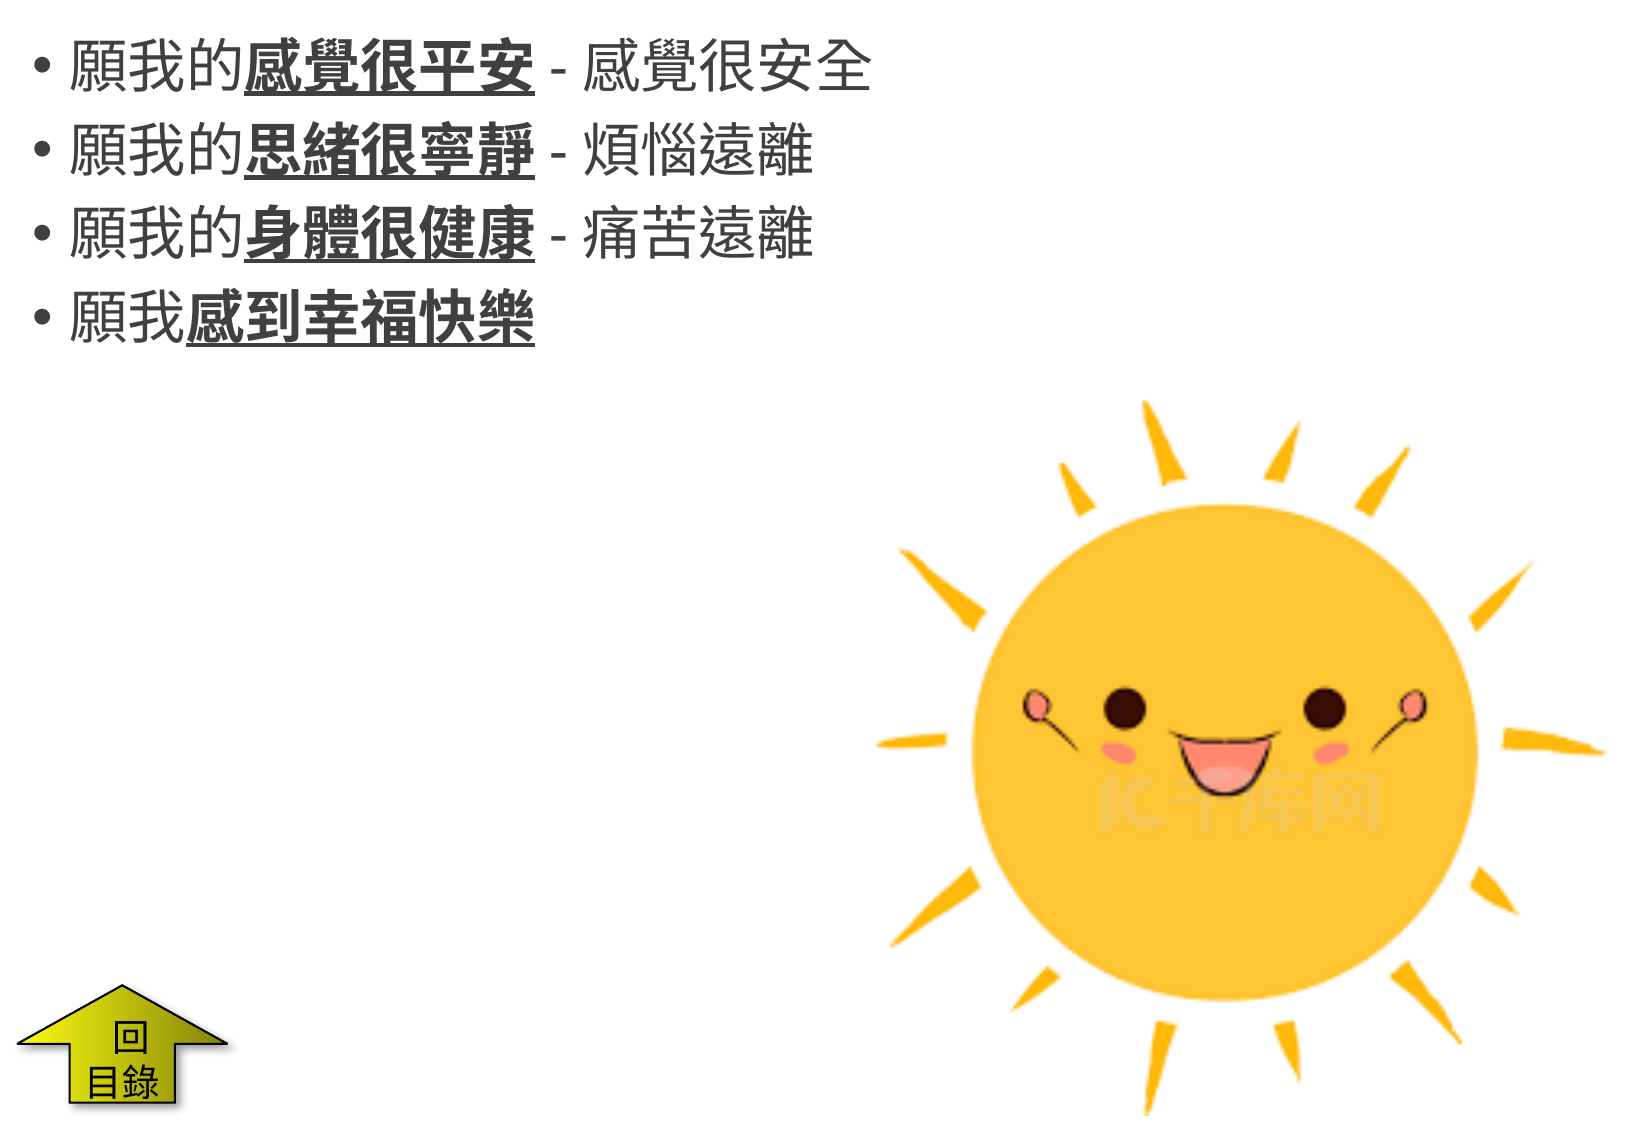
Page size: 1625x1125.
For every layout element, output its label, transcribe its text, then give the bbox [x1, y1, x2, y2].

text_box 回目錄 [16, 984, 229, 1104]
picture [876, 400, 1608, 1116]
list 願我的感覺很平安-感覺很安全 願我的思緒很寧靜-煩惱遠離 願我的身體很健康-痛苦遠離 願我感到幸福快樂 [17, 29, 1608, 1001]
